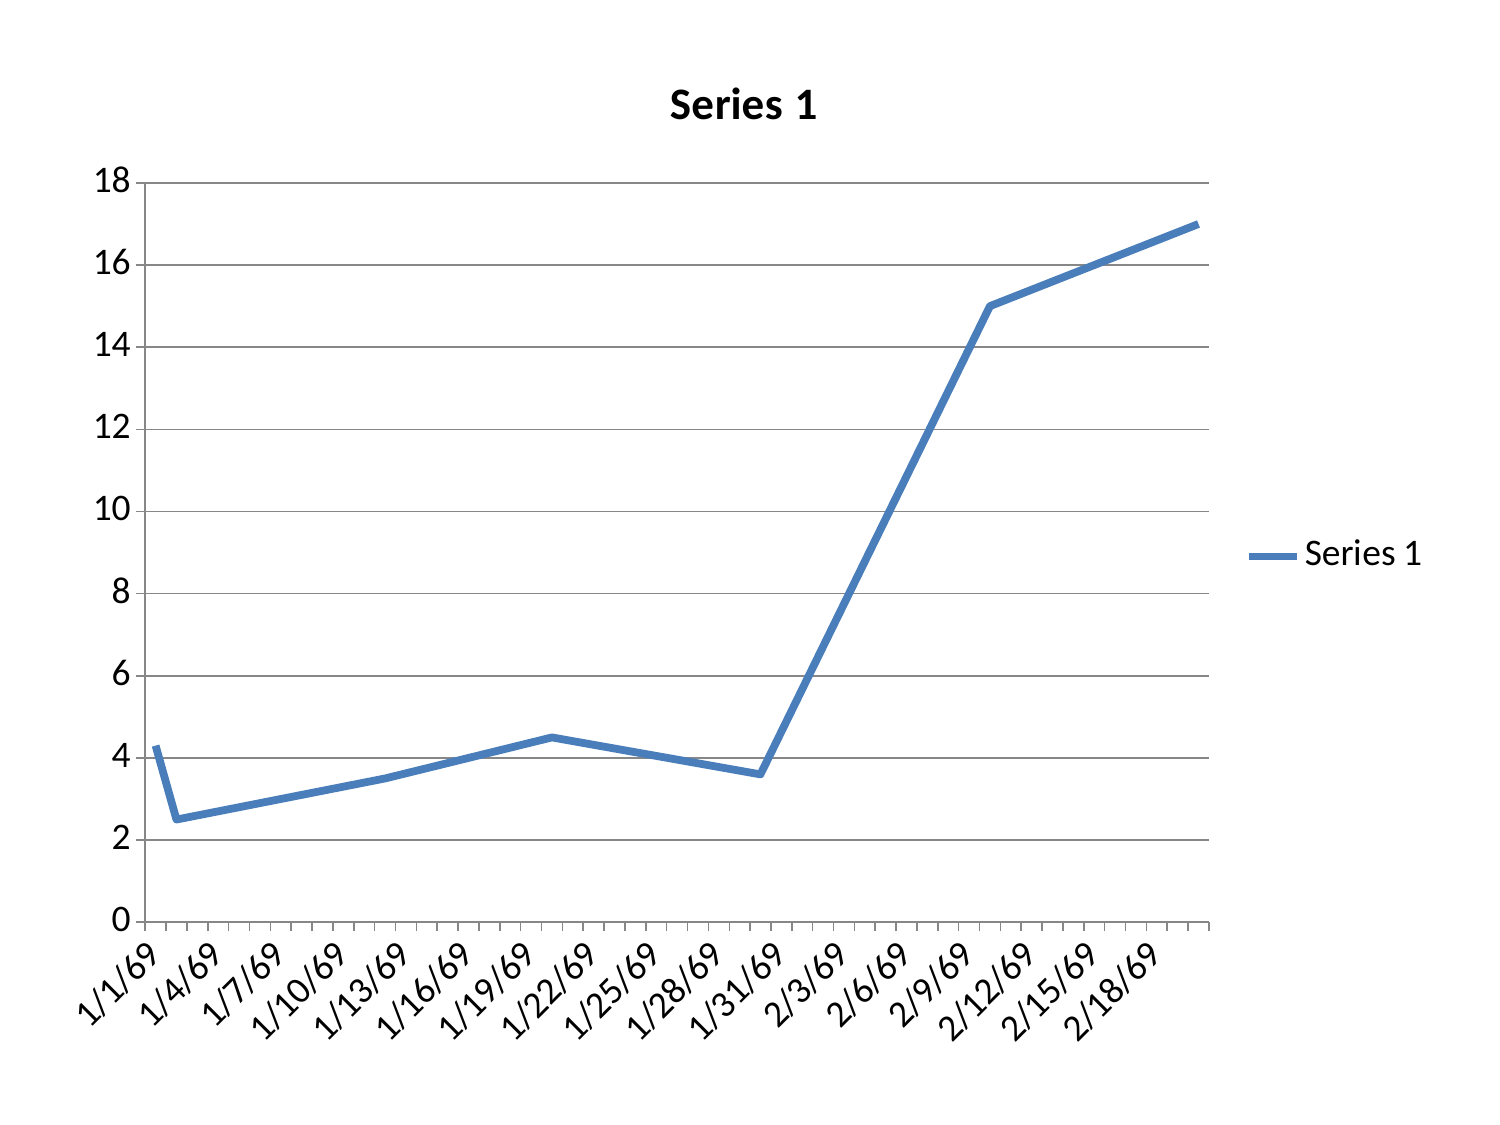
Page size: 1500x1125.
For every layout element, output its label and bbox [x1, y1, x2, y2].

chart [41, 42, 1448, 1071]
